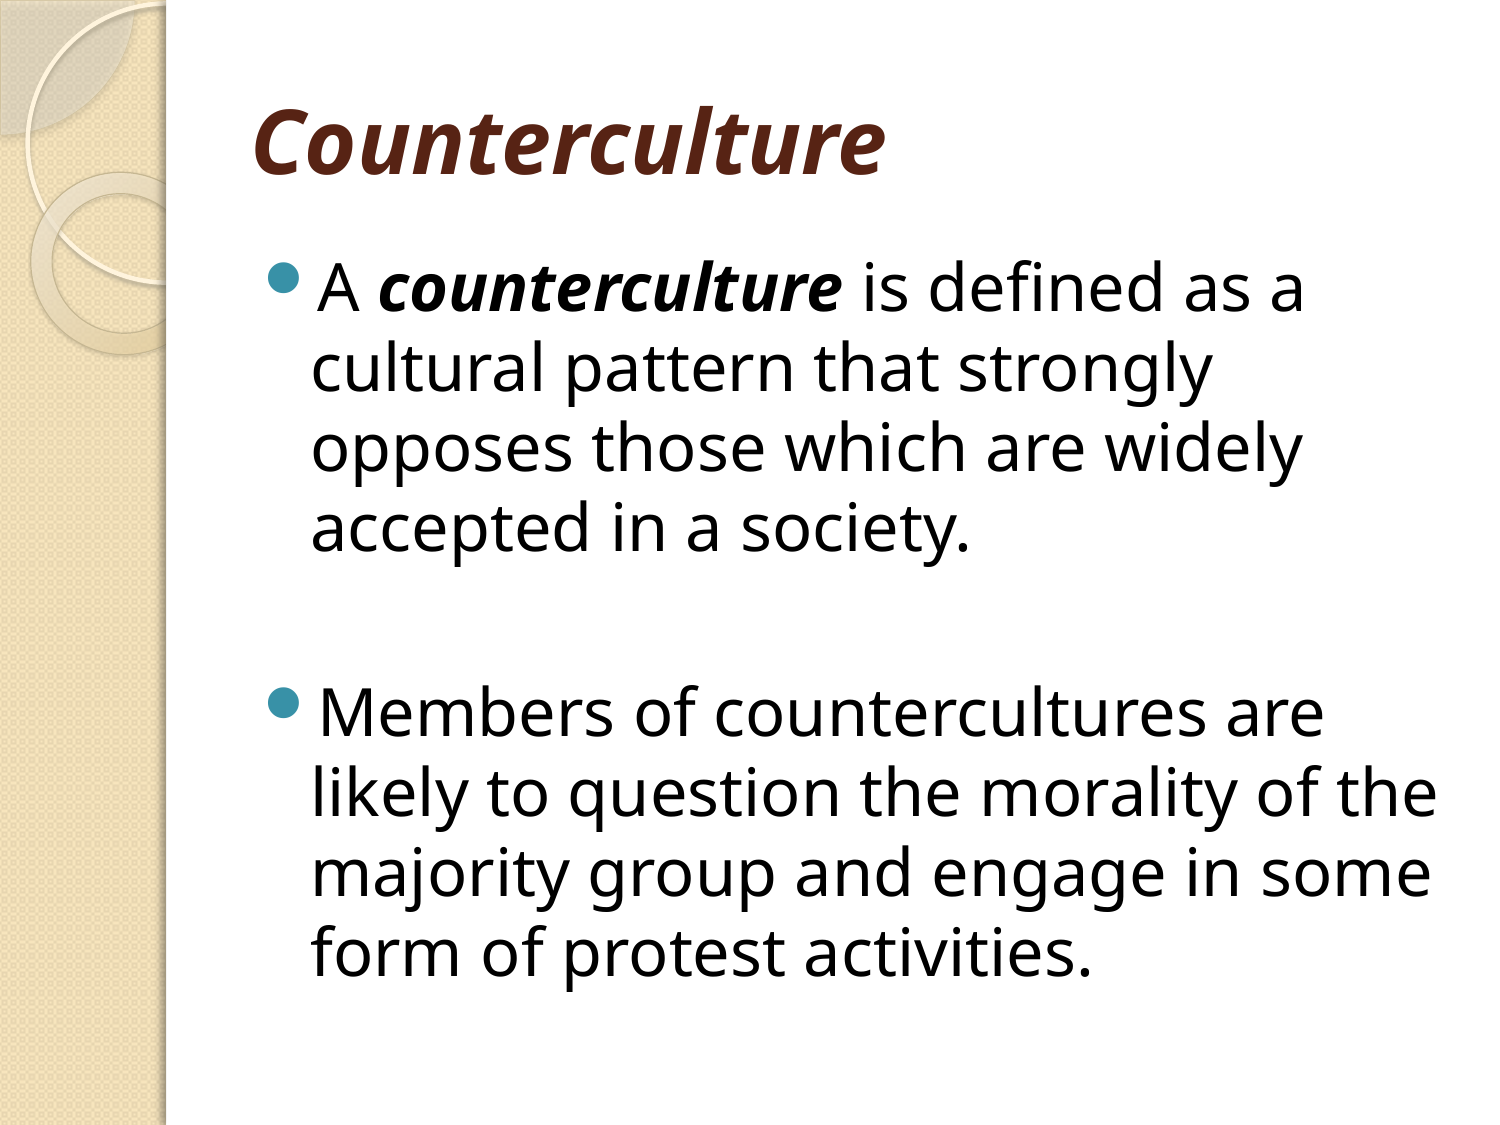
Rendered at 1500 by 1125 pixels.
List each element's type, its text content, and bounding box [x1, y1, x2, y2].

title Counterculture [235, 45, 1466, 233]
list A counterculture is defined as a cultural pattern that strongly opposes those which are widely accepted in a society. Members of countercultures are likely to question the morality of the majority group and engage in some form of protest activities. [235, 237, 1466, 1025]
